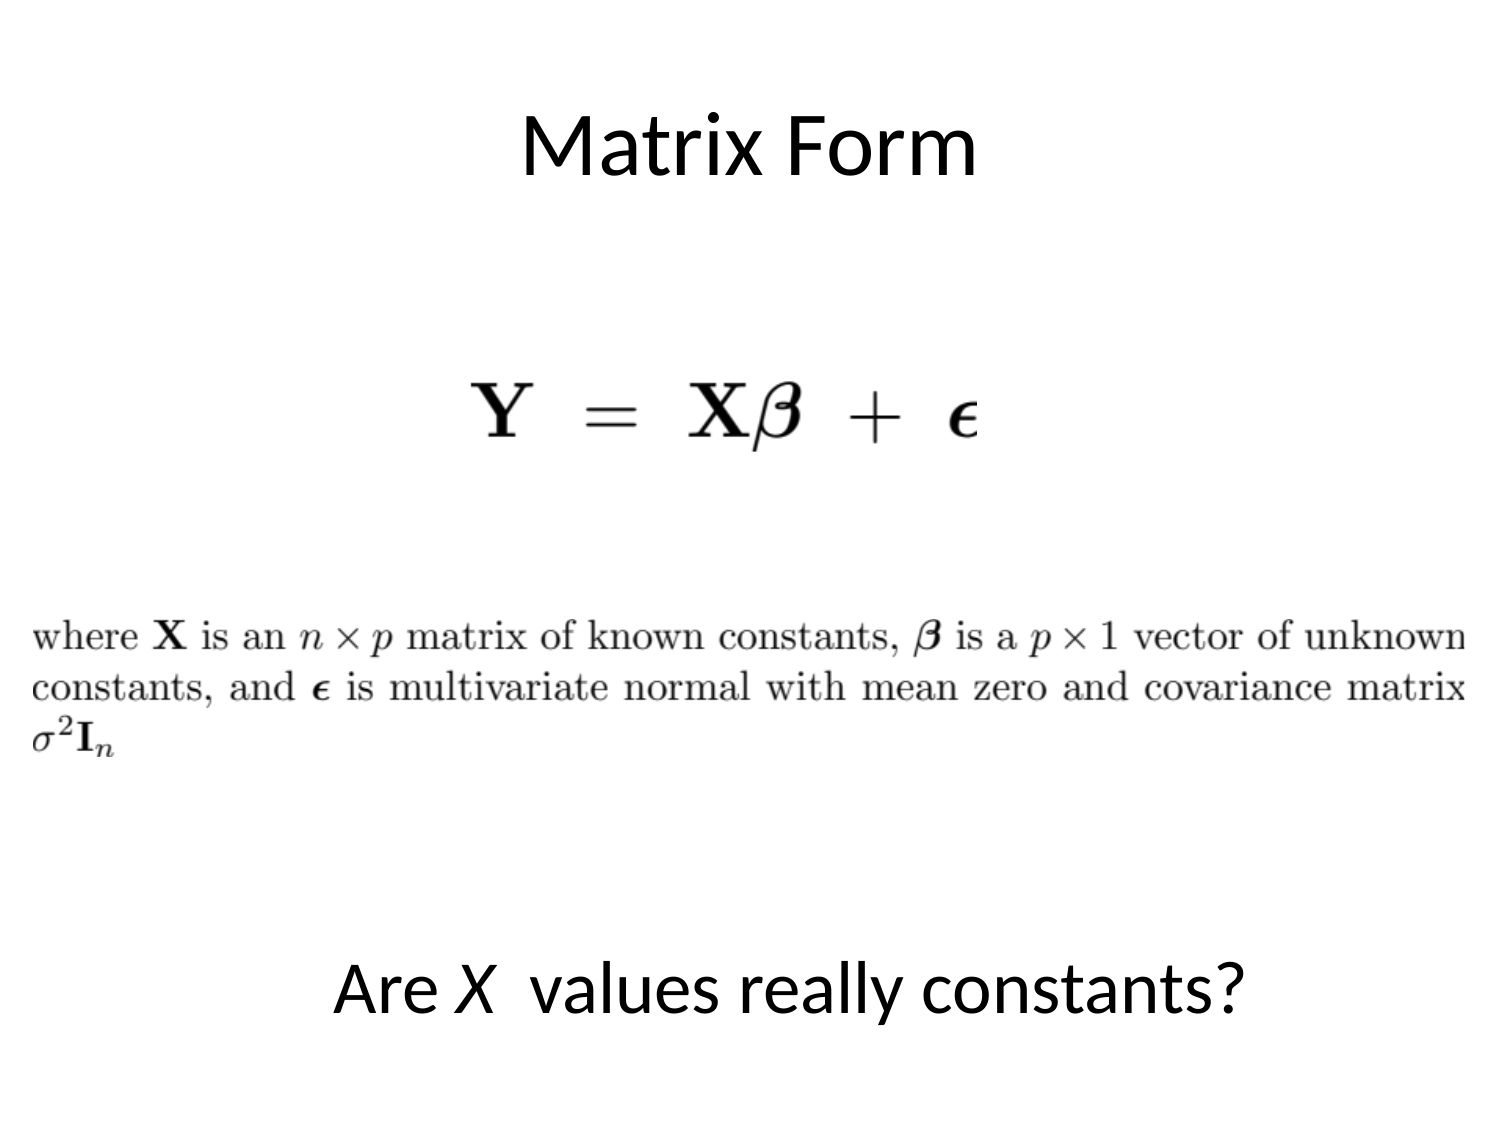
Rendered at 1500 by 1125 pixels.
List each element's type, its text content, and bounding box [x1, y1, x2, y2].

picture [32, 619, 1465, 758]
text_box Are X values really constants? [318, 931, 1273, 1037]
picture [470, 380, 978, 452]
title Matrix Form [75, 45, 1425, 233]
